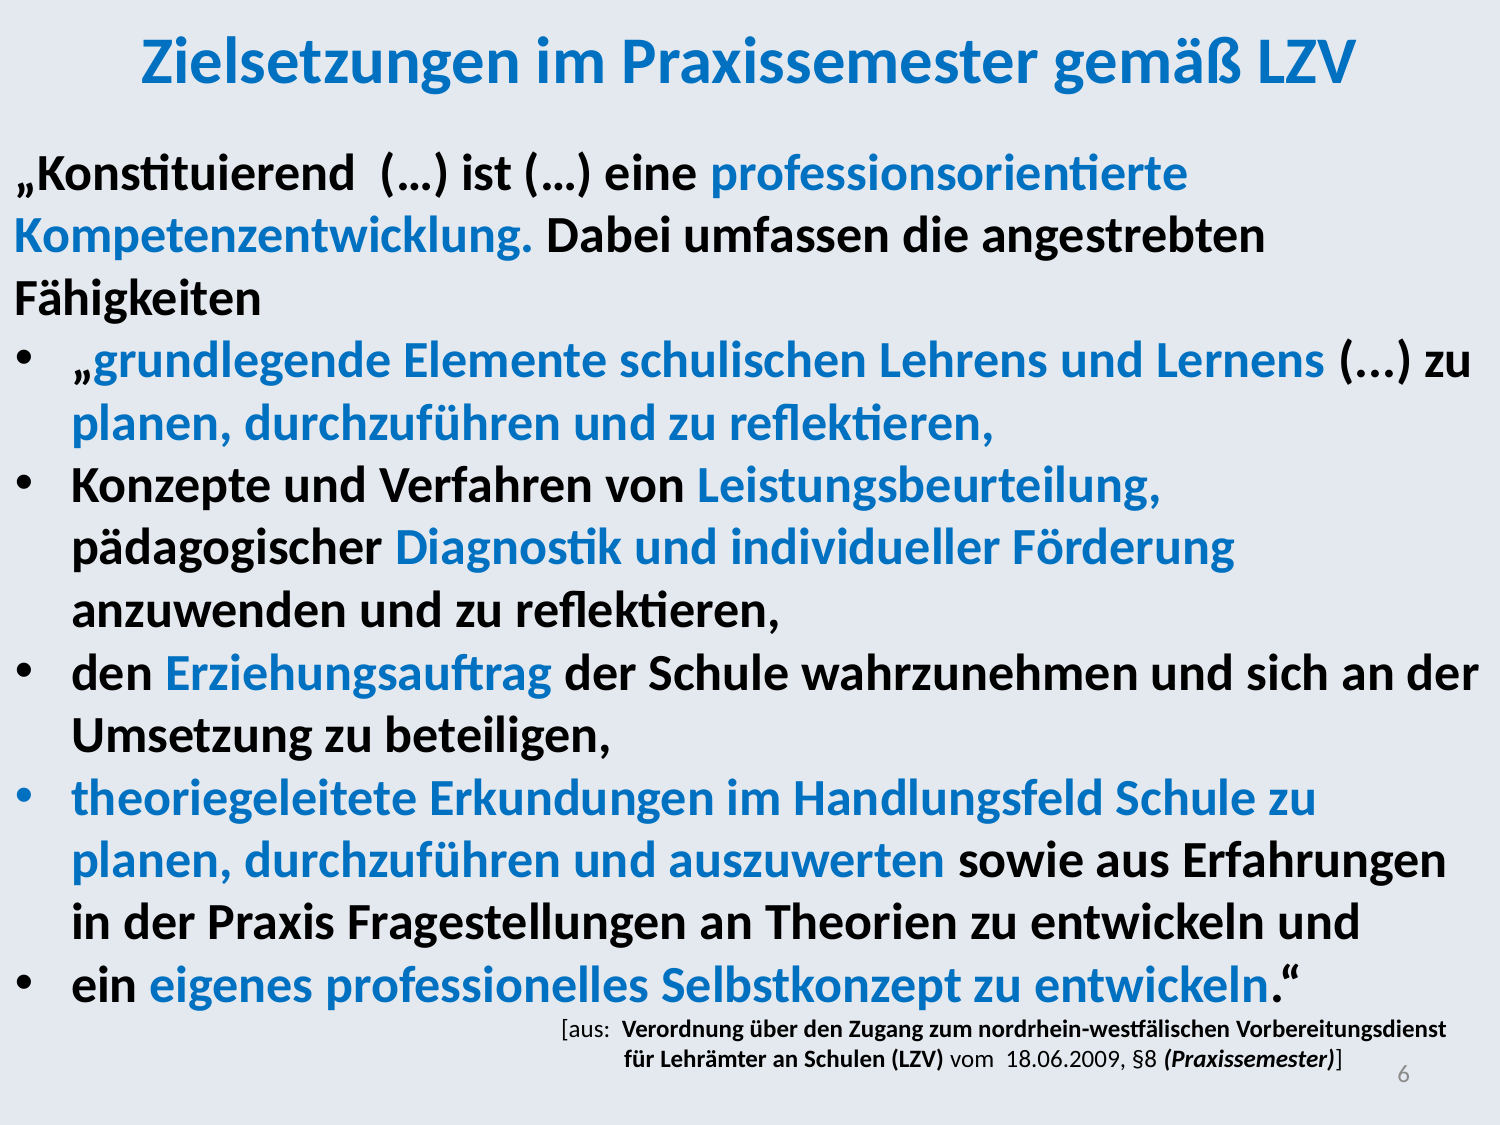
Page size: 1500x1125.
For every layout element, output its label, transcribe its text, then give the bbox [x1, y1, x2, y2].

text_box „Konstituierend (…) ist (…) eine professionsorientierte Kompetenzentwicklung. Dabei umfassen die angestrebten Fähigkeiten „grundlegende Elemente schulischen Lehrens und Lernens (...) zu planen, durchzuführen und zu reflektieren, Konzepte und Verfahren von Leistungsbeurteilung, pädagogischer Diagnostik und individueller Förderung anzuwenden und zu reflektieren, den Erziehungsauftrag der Schule wahrzunehmen und sich an der Umsetzung zu beteiligen, theoriegeleitete Erkundungen im Handlungsfeld Schule zu planen, durchzuführen und auszuwerten sowie aus Erfahrungen in der Praxis Fragestellungen an Theorien zu entwickeln und ein eigenes professionelles Selbstkonzept zu entwickeln.“ [aus: Verordnung über den Zugang zum nordrhein-westfälischen Vorbereitungsdienst für Lehrämter an Schulen (LZV) vom 18.06.2009, §8 (Praxissemester)] [0, 130, 1500, 1081]
slide_number 6 [1074, 1042, 1425, 1103]
title Zielsetzungen im Praxissemester gemäß LZV [0, 0, 1500, 114]
